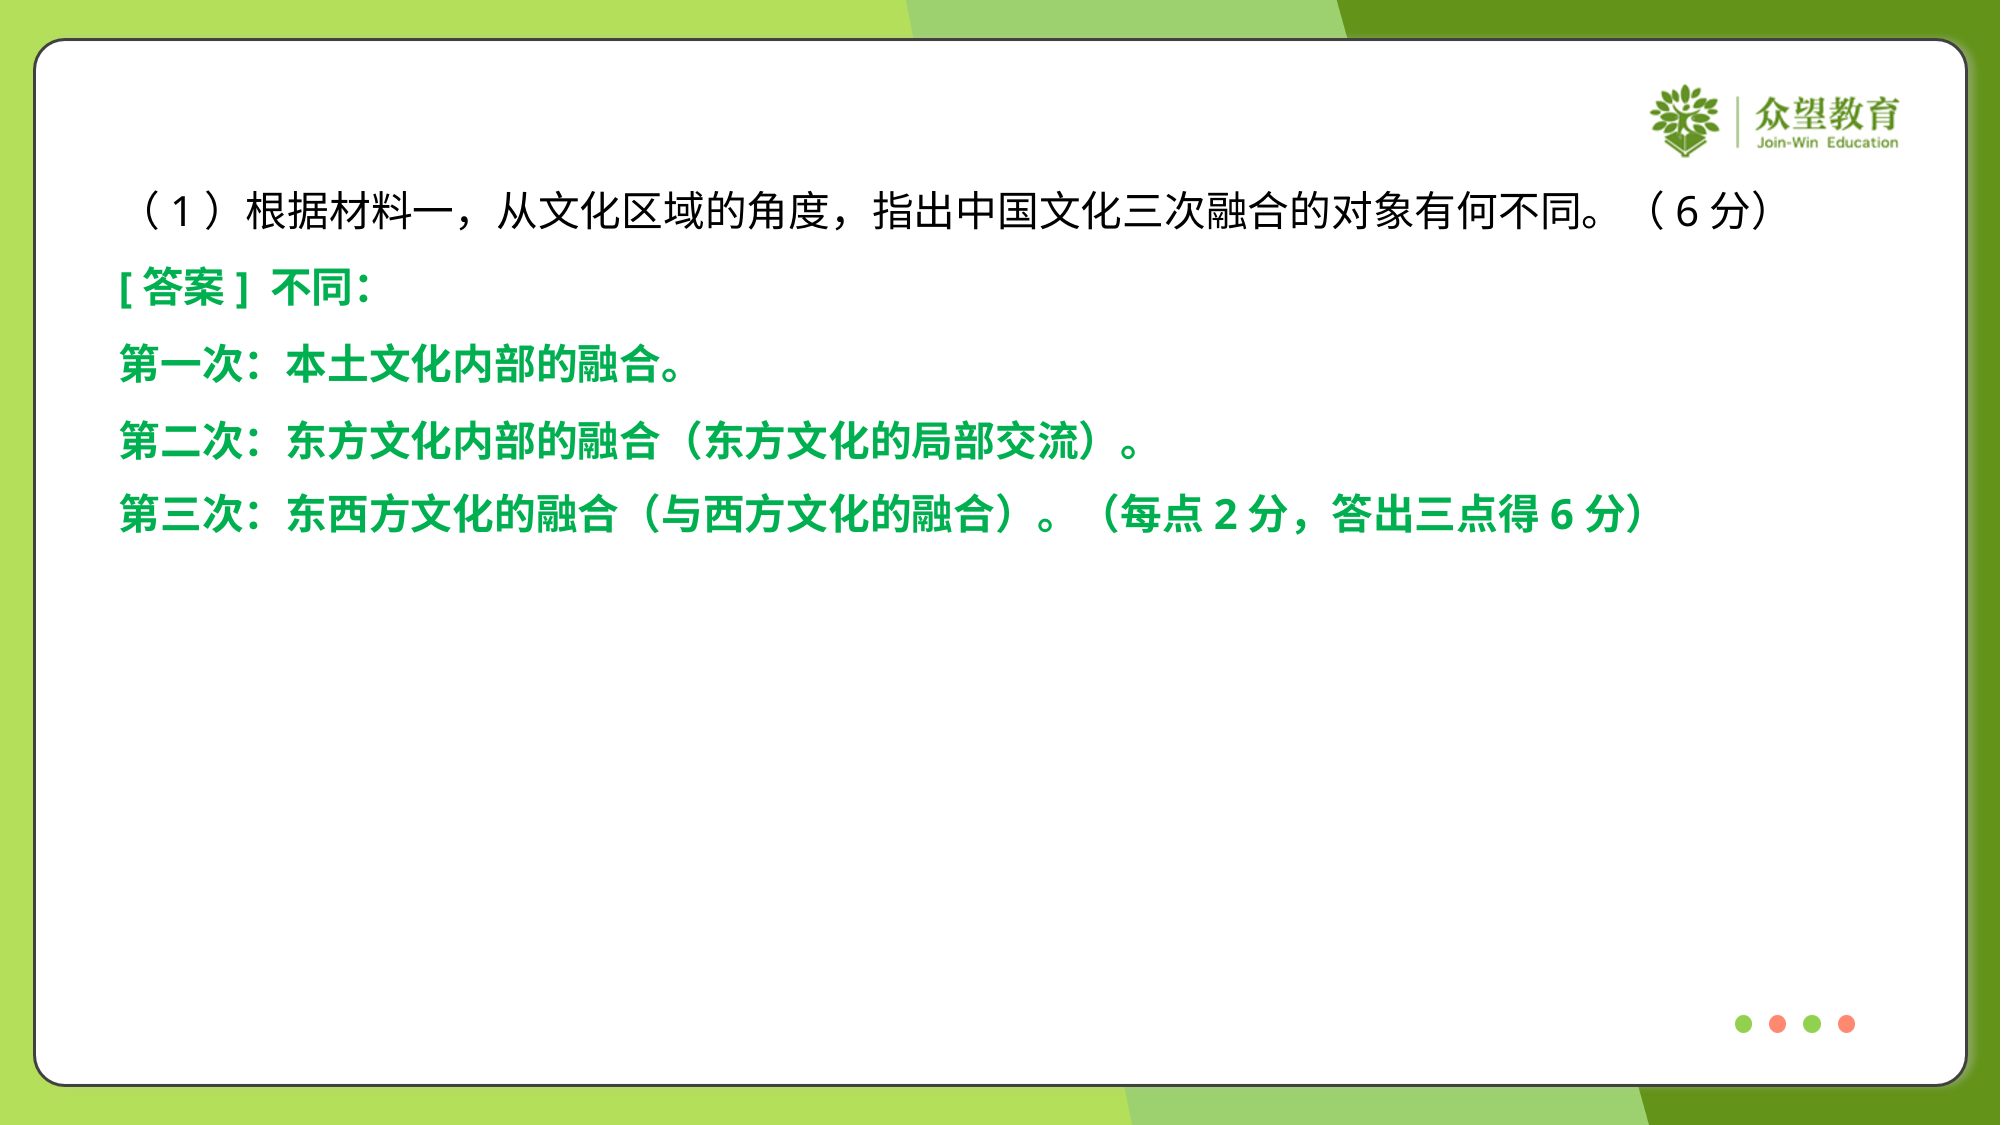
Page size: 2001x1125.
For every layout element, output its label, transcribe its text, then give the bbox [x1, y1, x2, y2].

text_box [答案] 不同： 第一次：本土文化内部的融合。 第二次：东方文化内部的融合（东方文化的局部交流）。 第三次：东西方文化的融合（与西方文化的融合）。（每点2分，答出三点得6分） [118, 235, 1883, 531]
picture [0, 0, 2000, 1125]
text_box （1）根据材料一，从文化区域的角度，指出中国文化三次融合的对象有何不同。（6分） [118, 159, 1883, 227]
